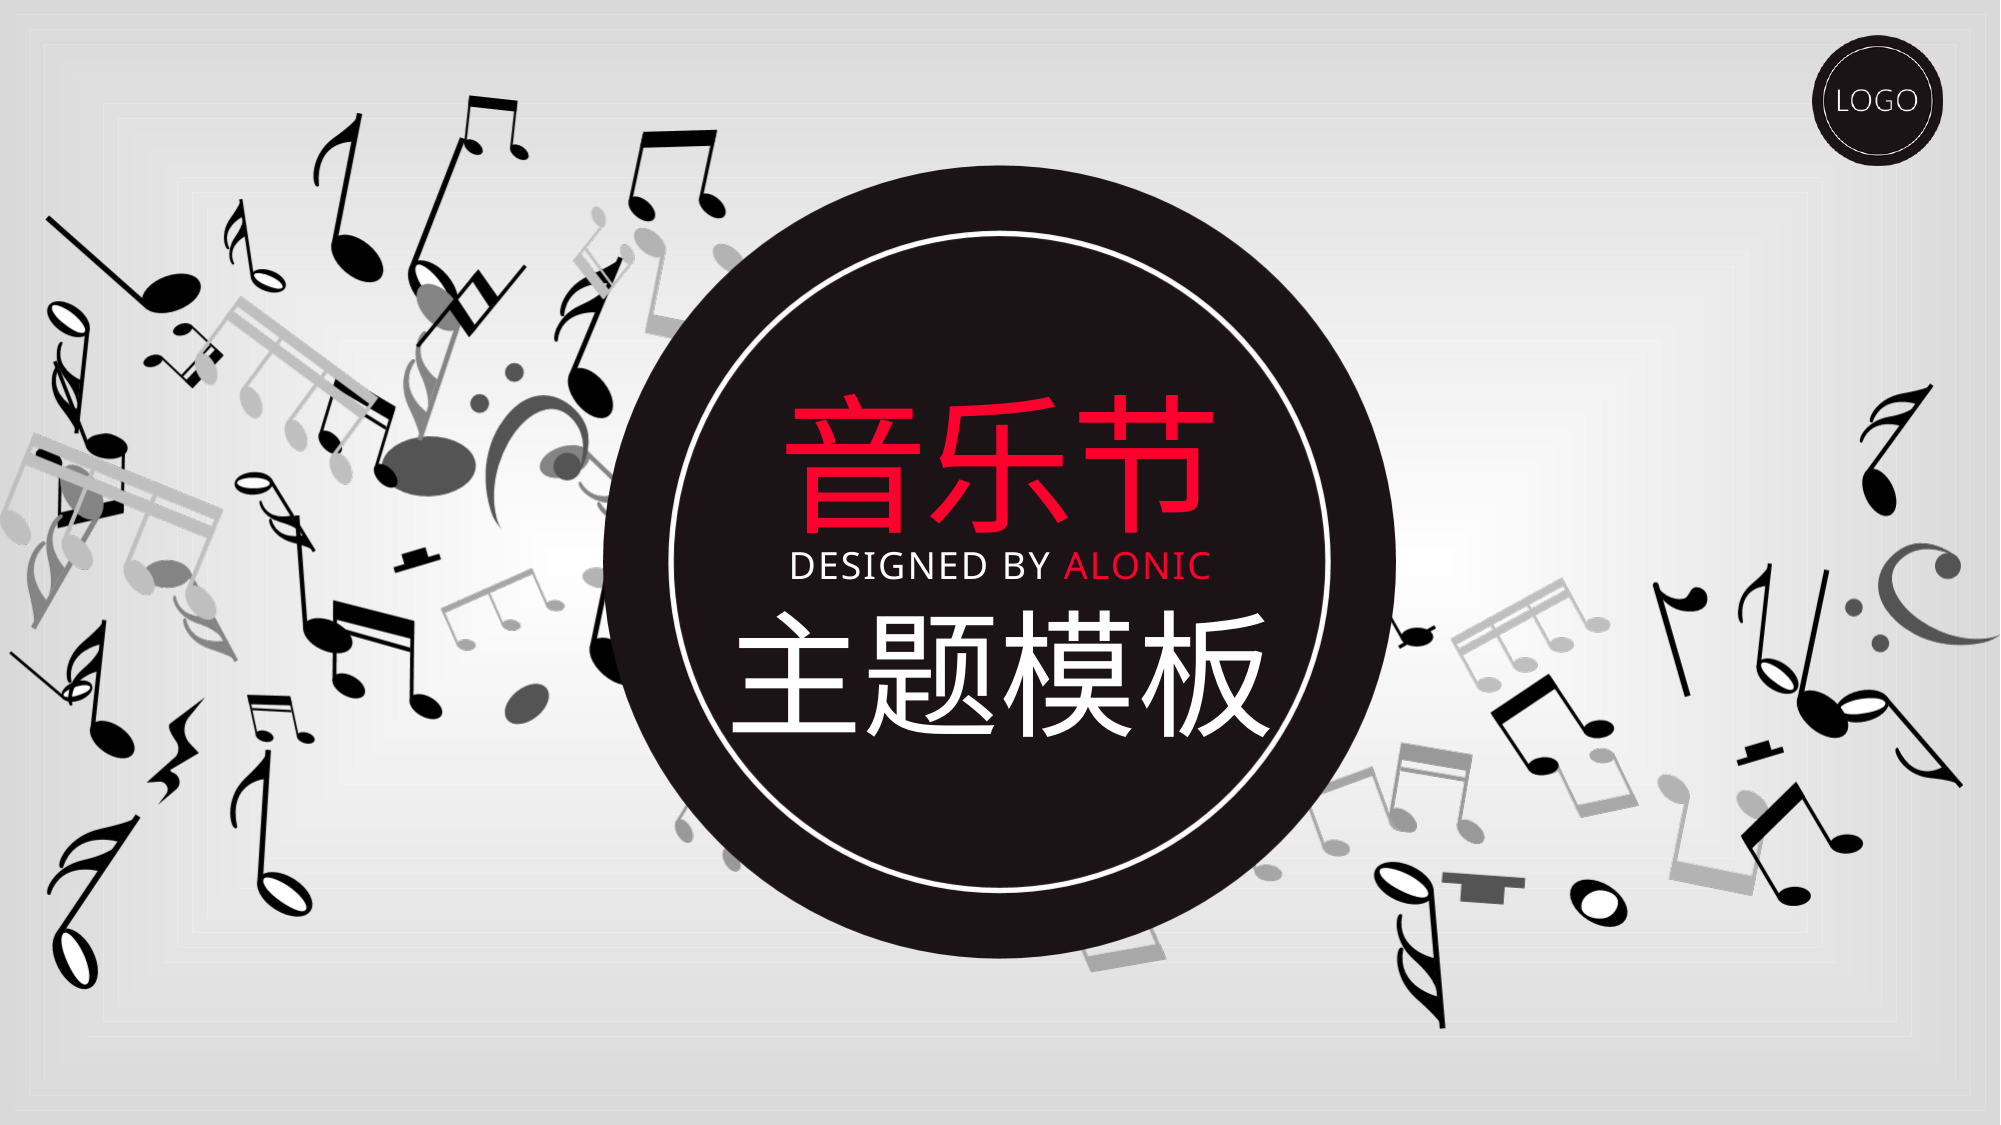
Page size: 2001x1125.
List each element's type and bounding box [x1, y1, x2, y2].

text_box [776, 362, 1224, 763]
picture [0, 35, 2000, 1030]
